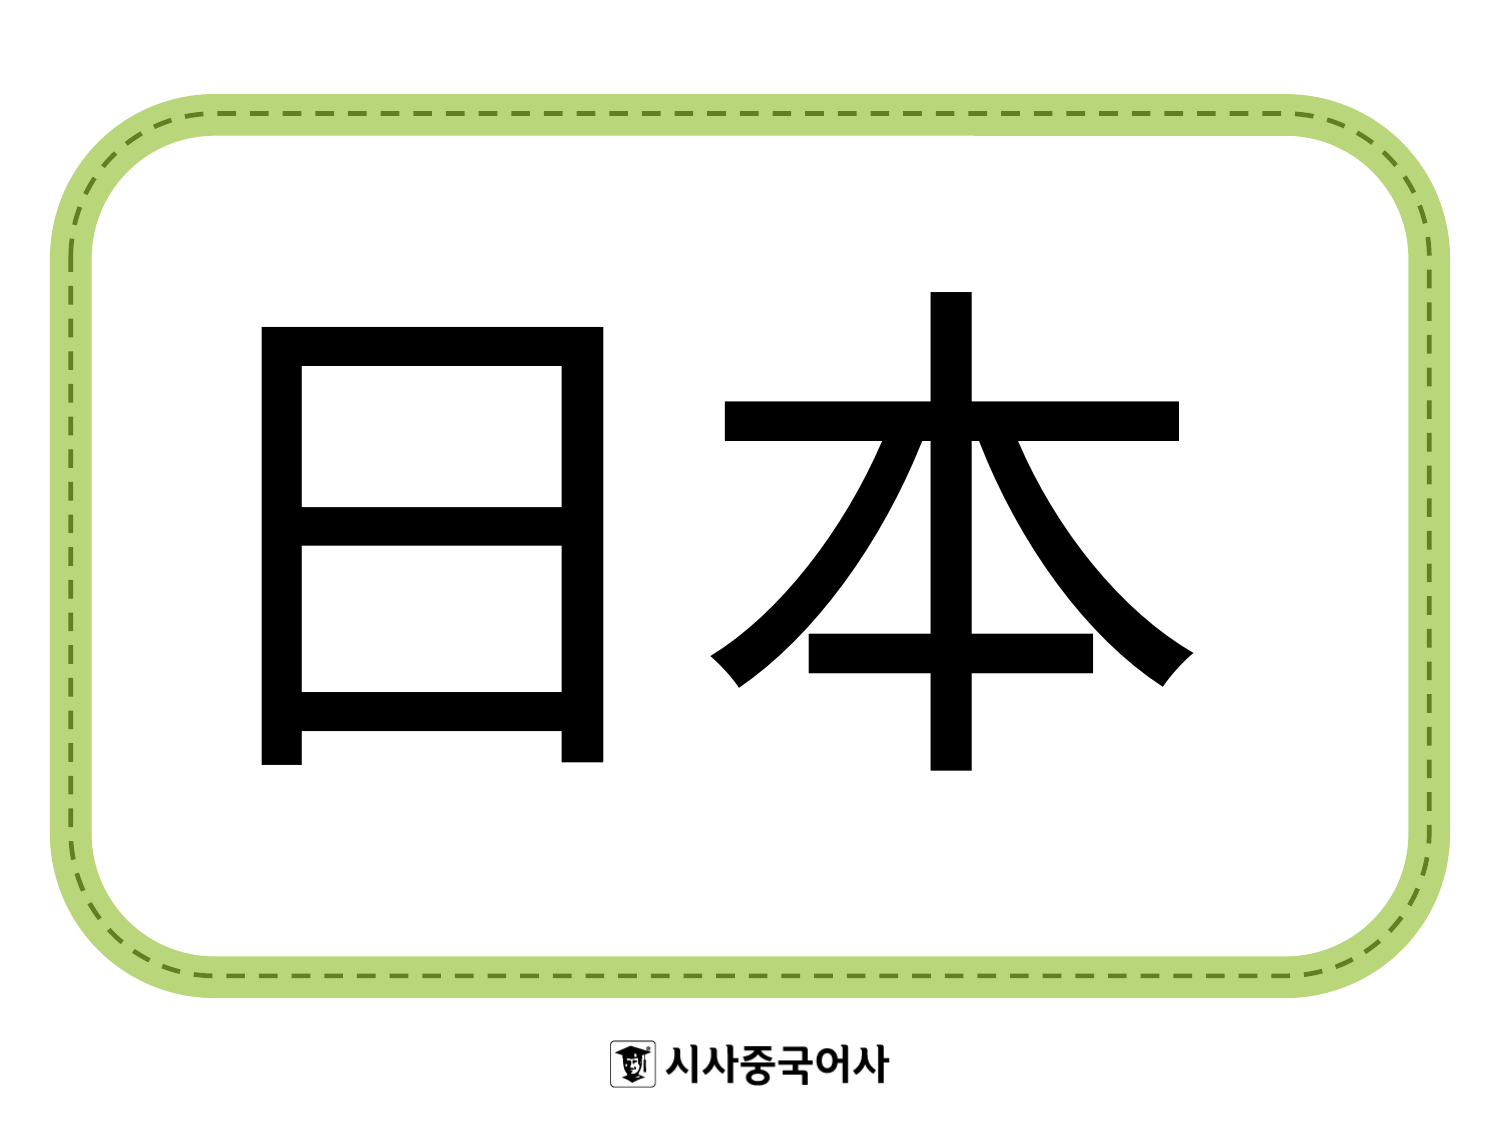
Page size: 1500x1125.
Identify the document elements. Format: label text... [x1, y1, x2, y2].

picture [602, 1034, 898, 1094]
text_box 日本 [145, 189, 1354, 853]
